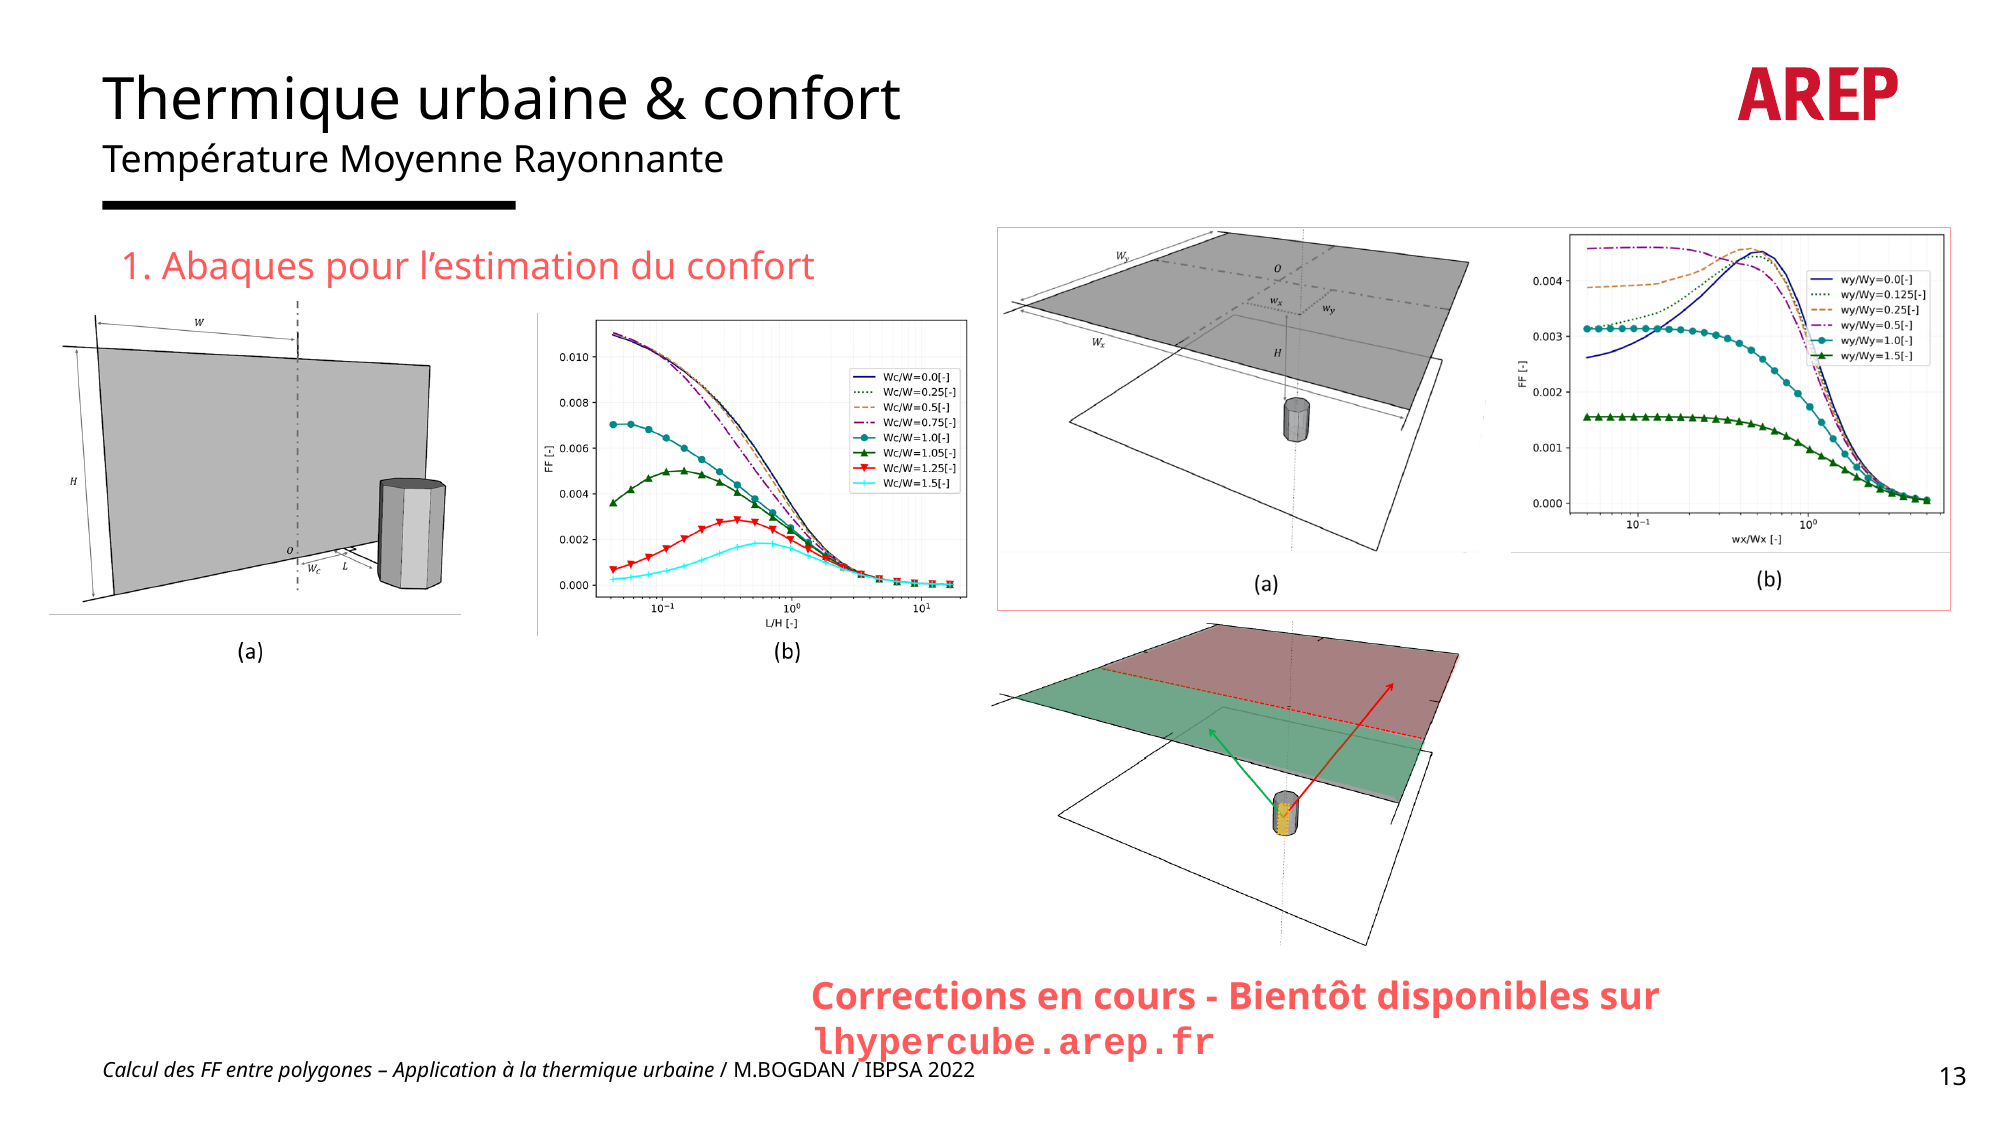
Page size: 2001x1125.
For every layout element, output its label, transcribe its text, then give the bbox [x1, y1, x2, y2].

title Thermique urbaine & confort [102, 68, 1284, 133]
picture [997, 227, 1951, 611]
list Température Moyenne Rayonnante [102, 135, 1284, 181]
picture [49, 301, 1523, 958]
slide_number 13 [1929, 1070, 1977, 1093]
text_box 1. Abaques pour l’estimation du confort [105, 234, 861, 295]
text_box Corrections en cours - Bientôt disponibles sur lhypercube.arep.fr [796, 964, 2000, 1070]
